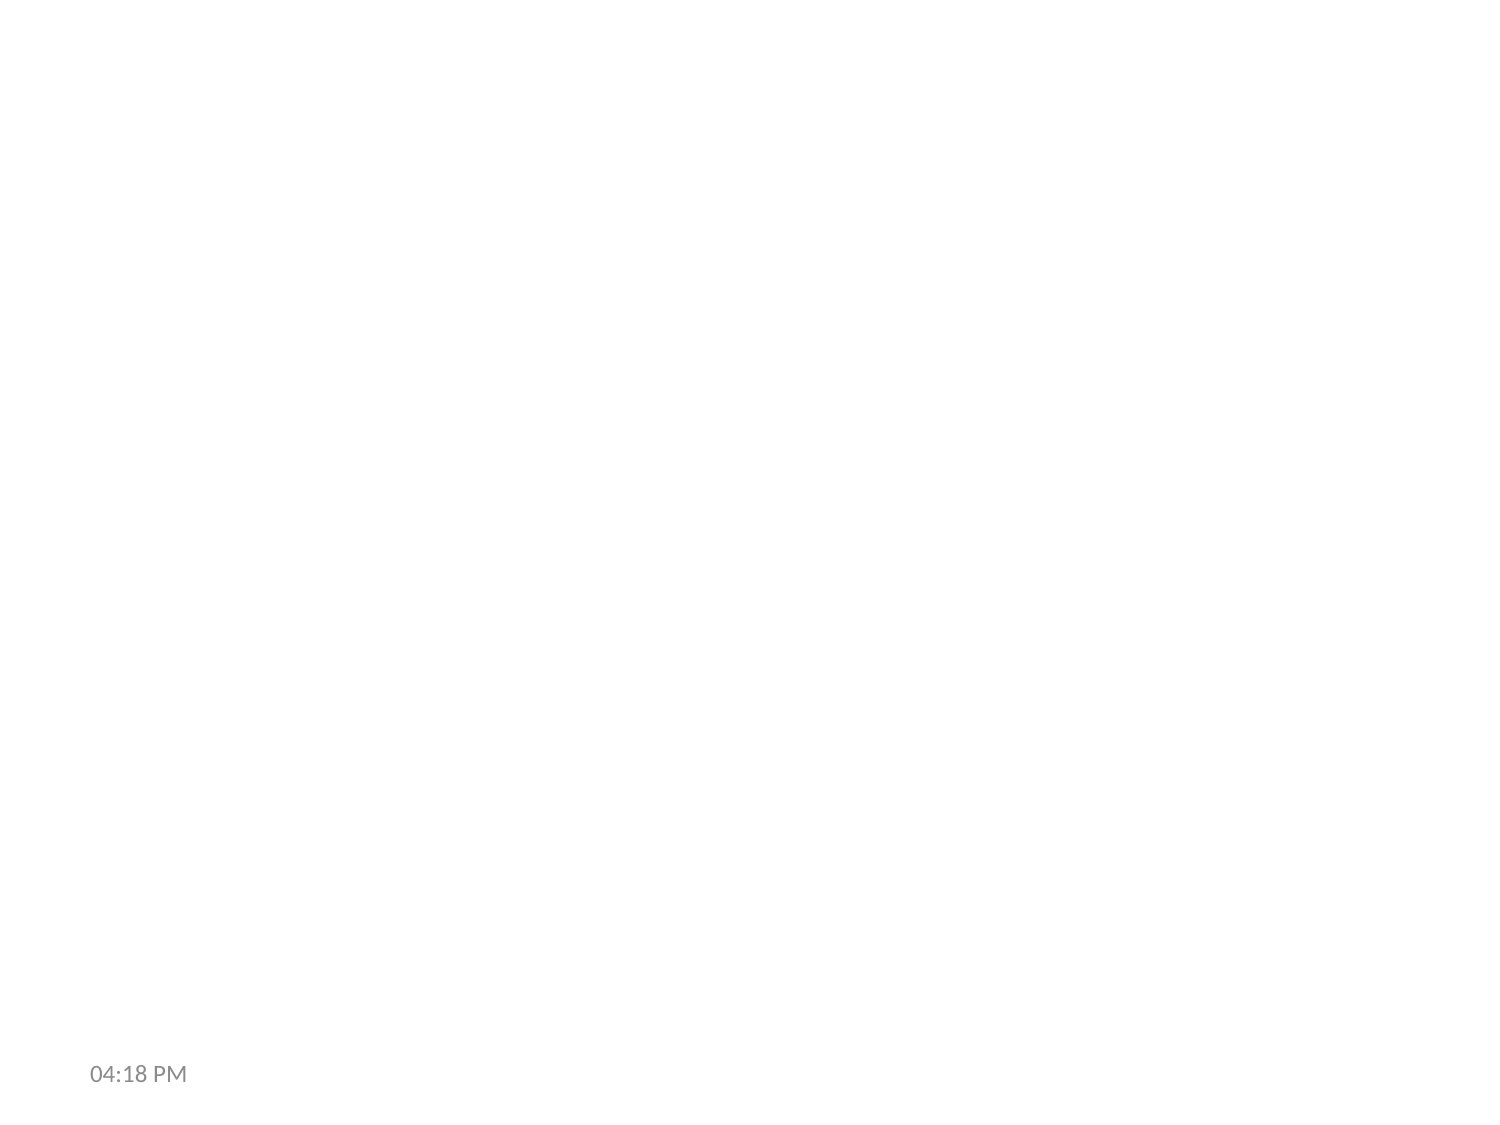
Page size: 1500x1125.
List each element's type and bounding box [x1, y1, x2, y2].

slide_number [75, 1042, 425, 1103]
